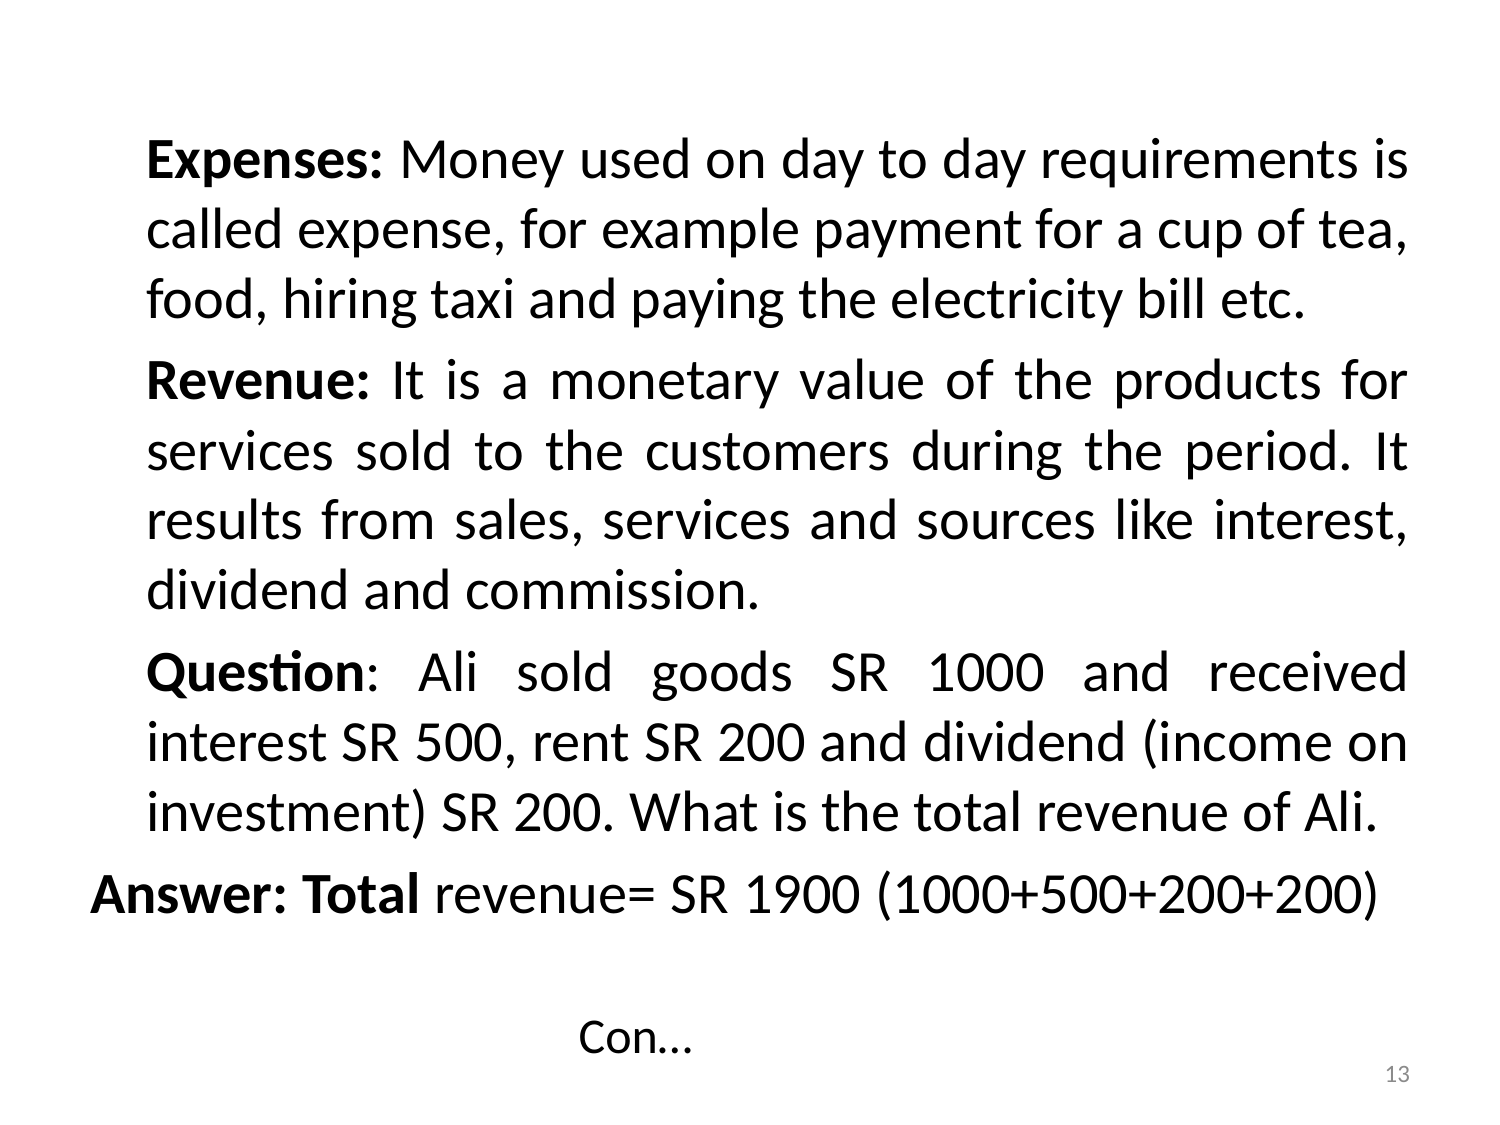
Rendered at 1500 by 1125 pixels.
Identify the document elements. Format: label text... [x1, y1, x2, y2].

slide_number 13 [1074, 1042, 1425, 1103]
list Expenses: Money used on day to day requirements is called expense, for example payment for a cup of tea, food, hiring taxi and paying the electricity bill etc. Revenue: It is a monetary value of the products for services sold to the customers during the period. It results from sales, services and sources like interest, dividend and commission. Question: Ali sold goods SR 1000 and received interest SR 500, rent SR 200 and dividend (income on investment) SR 200. What is the total revenue of Ali. Answer: Total revenue= SR 1900 (1000+500+200+200) Con… [75, 112, 1425, 1005]
